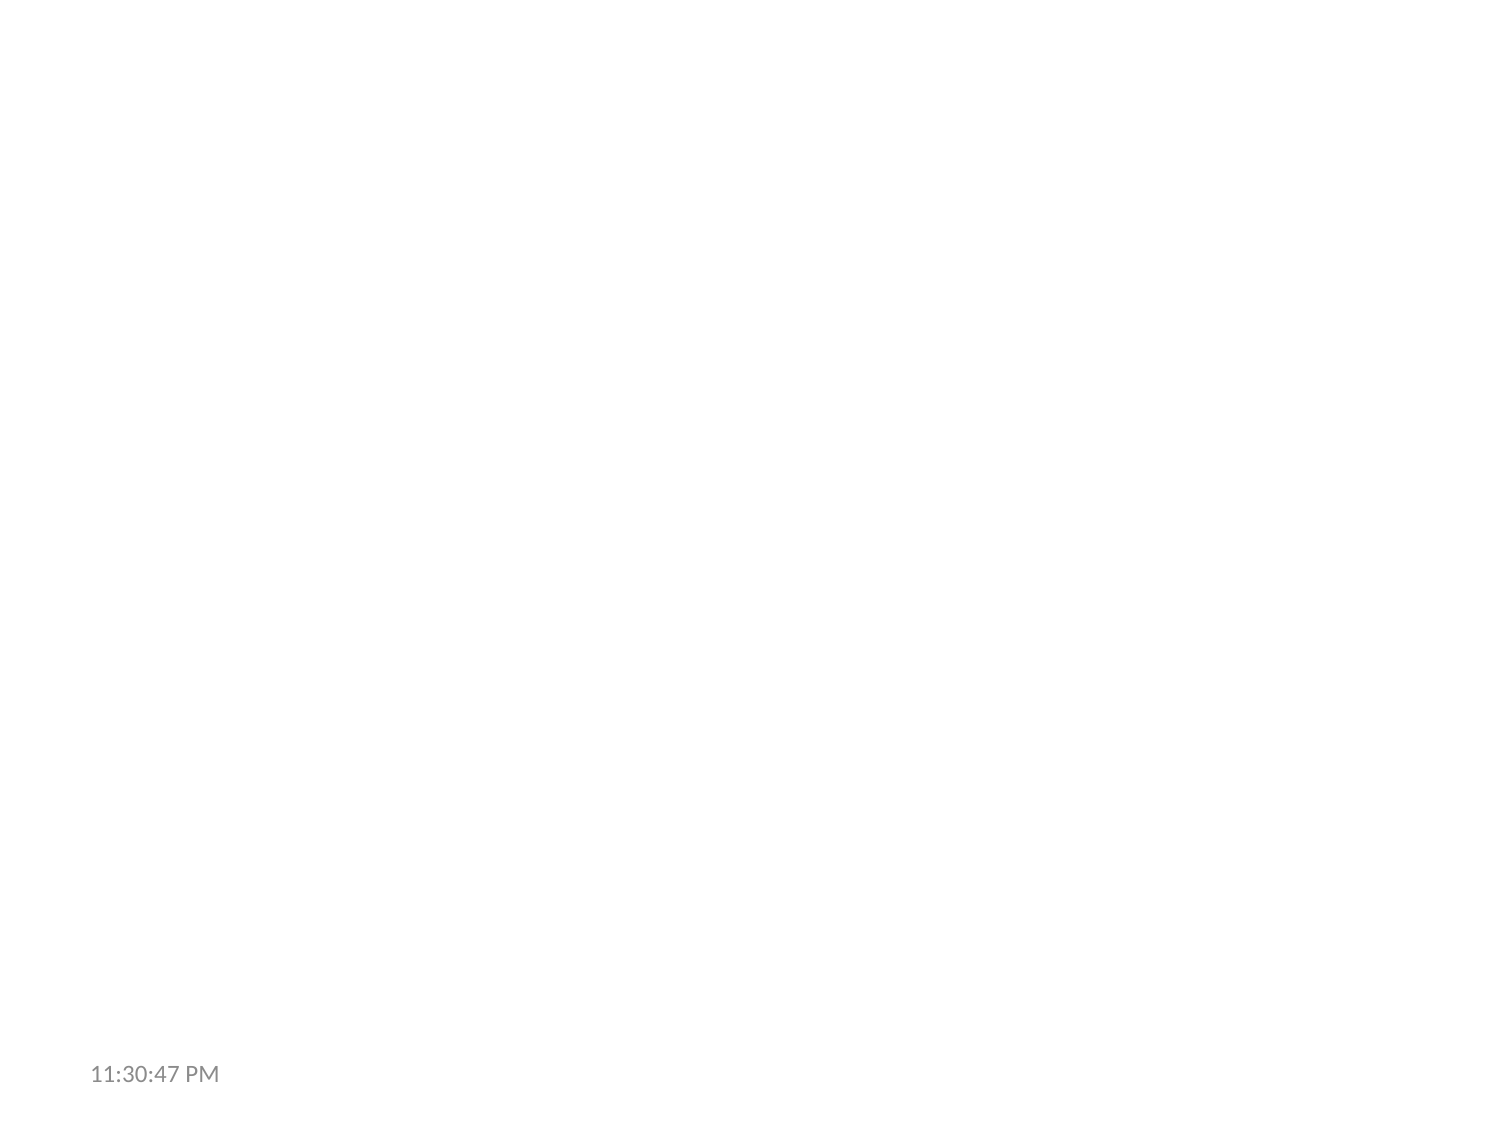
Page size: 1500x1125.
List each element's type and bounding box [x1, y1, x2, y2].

slide_number [75, 1042, 425, 1103]
